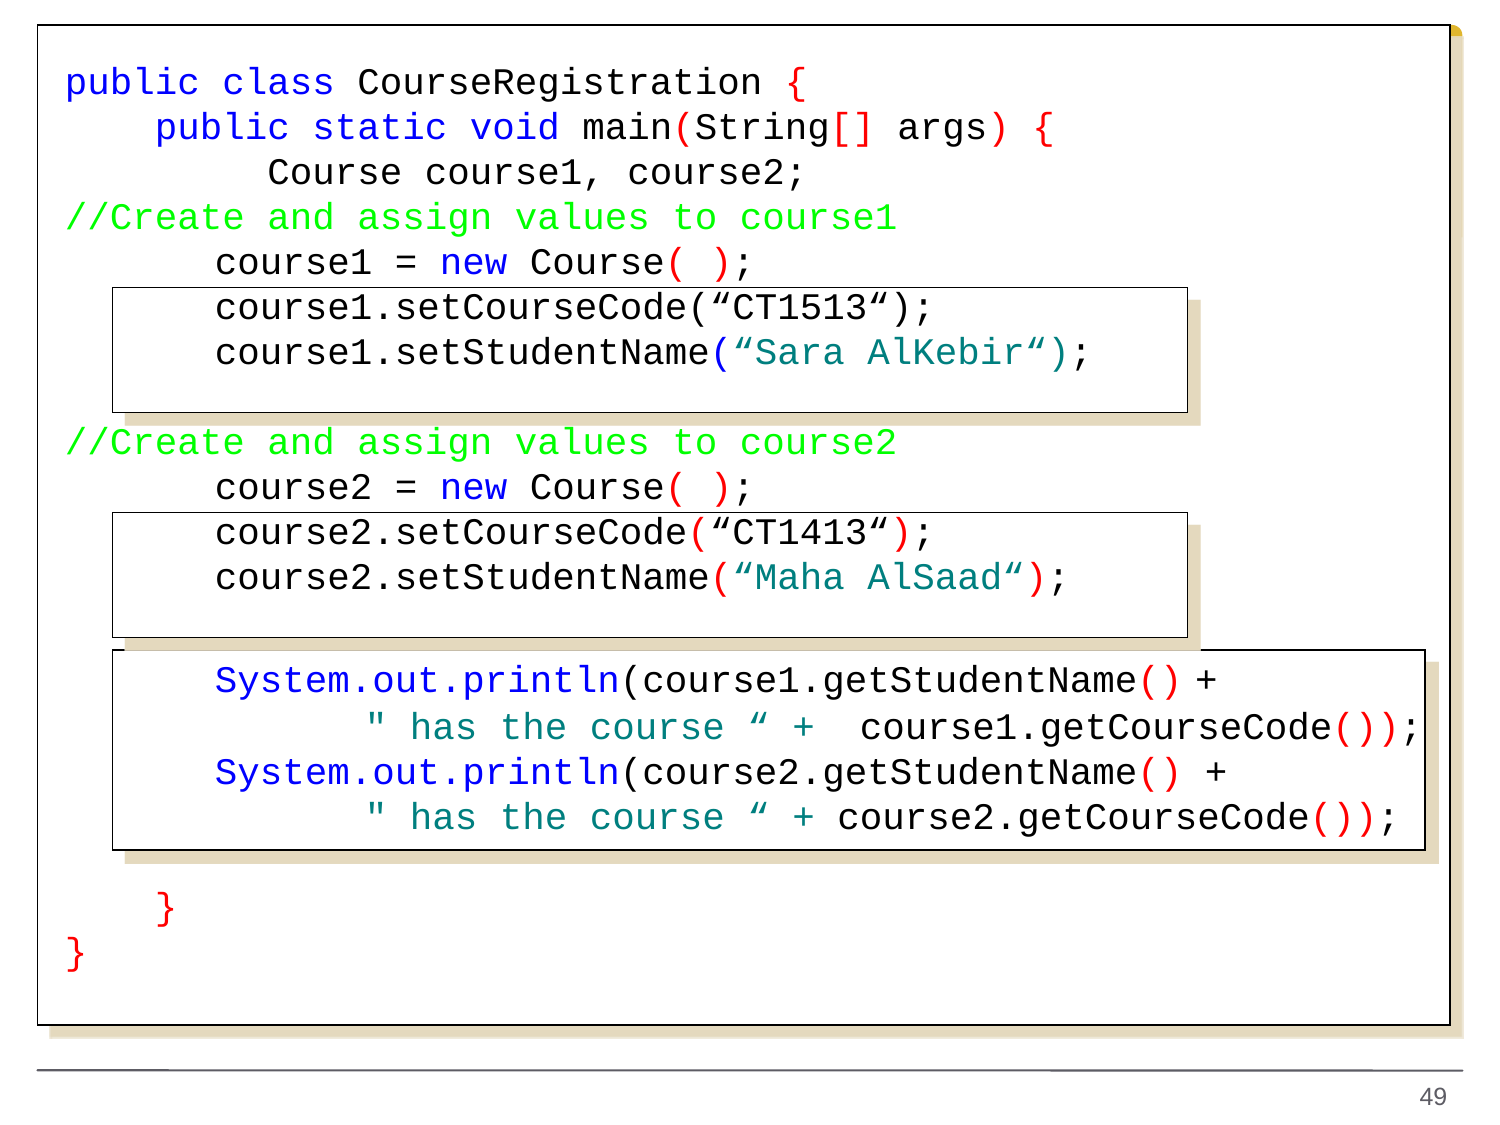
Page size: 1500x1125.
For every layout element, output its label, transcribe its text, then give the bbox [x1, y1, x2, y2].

text_box [37, 24, 1450, 1025]
text_box public class CourseRegistration { public static void main(String[] args) { Course course1, course2; //Create and assign values to course1 course1 = new Course( ); course1.setCourseCode(“CT1513“); course1.setStudentName(“Sara AlKebir“); //Create and assign values to course2 course2 = new Course( ); course2.setCourseCode(“CT1413“); course2.setStudentName(“Maha AlSaad“); System.out.println(course1.getStudentName() + " has the course “ + course1.getCourseCode()); System.out.println(course2.getStudentName() + " has the course “ + course2.getCourseCode()); } } [50, 49, 1500, 1025]
slide_number 49 [1112, 1069, 1463, 1123]
